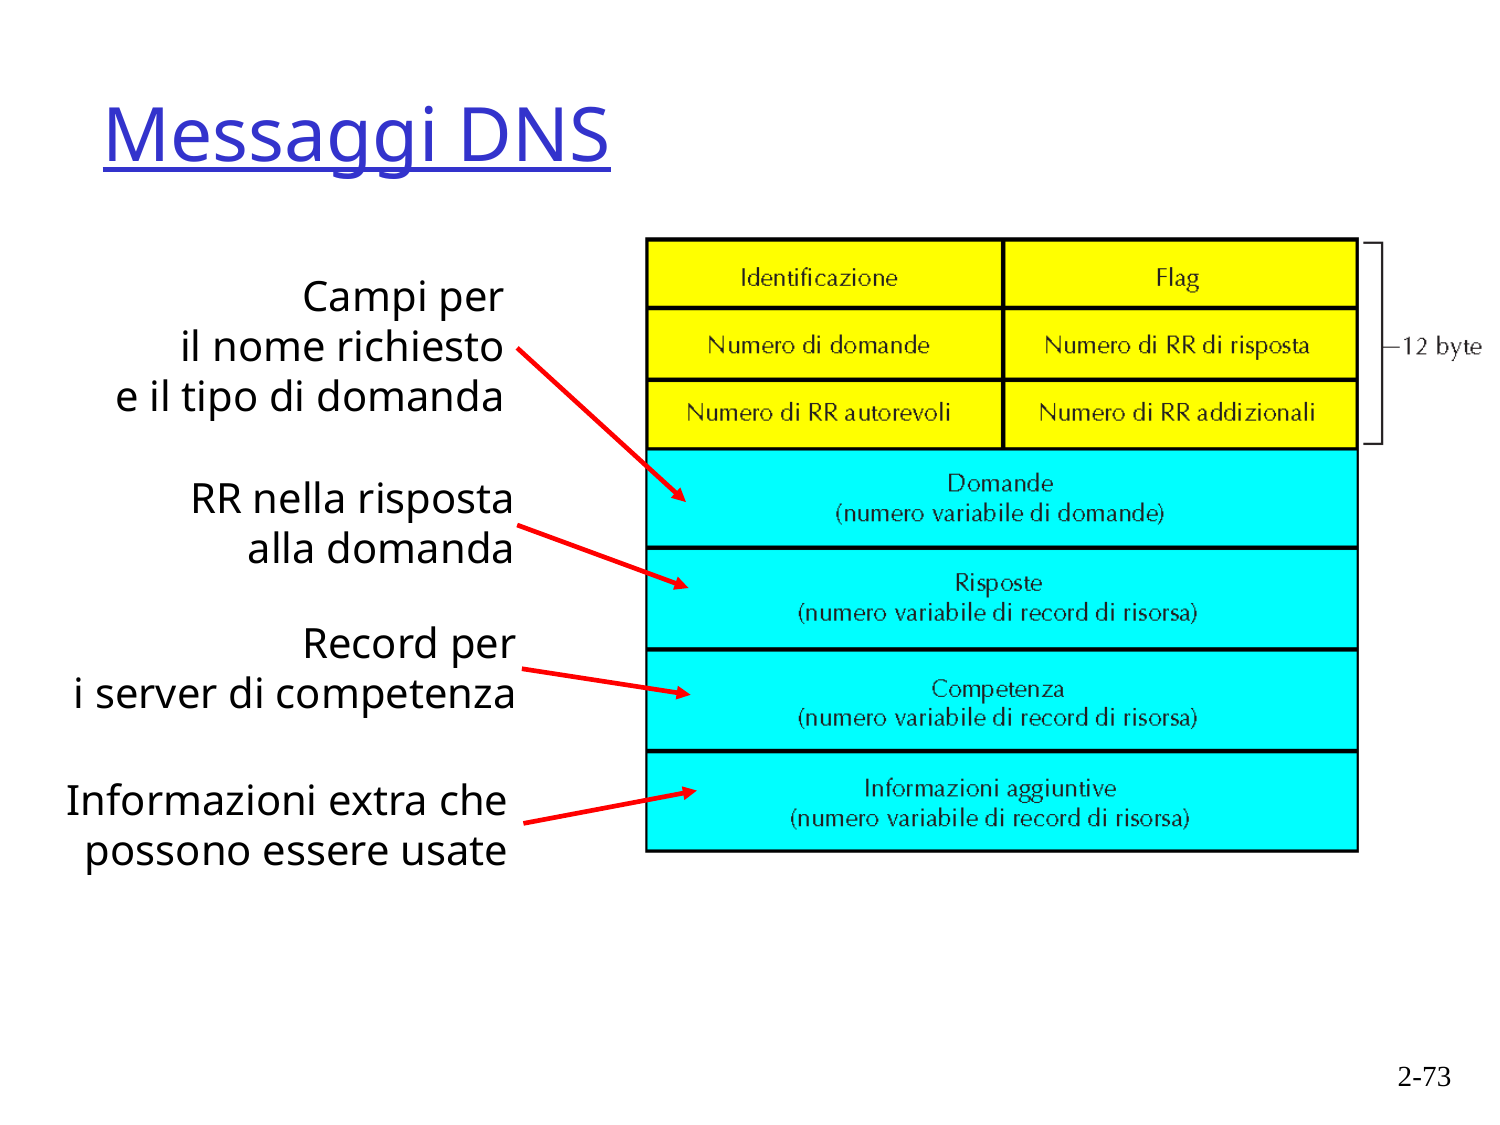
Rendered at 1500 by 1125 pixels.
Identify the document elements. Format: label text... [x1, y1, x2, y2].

slide_number 2-73 [1362, 1049, 1467, 1125]
text_box RR nella risposta alla domanda [174, 464, 531, 580]
text_box Record per i server di competenza [58, 609, 532, 725]
title Messaggi DNS [87, 37, 1363, 226]
picture [642, 234, 1486, 855]
text_box Campi per il nome richiesto e il tipo di domanda [100, 262, 520, 428]
text_box Informazioni extra che possono essere usate [51, 766, 523, 881]
